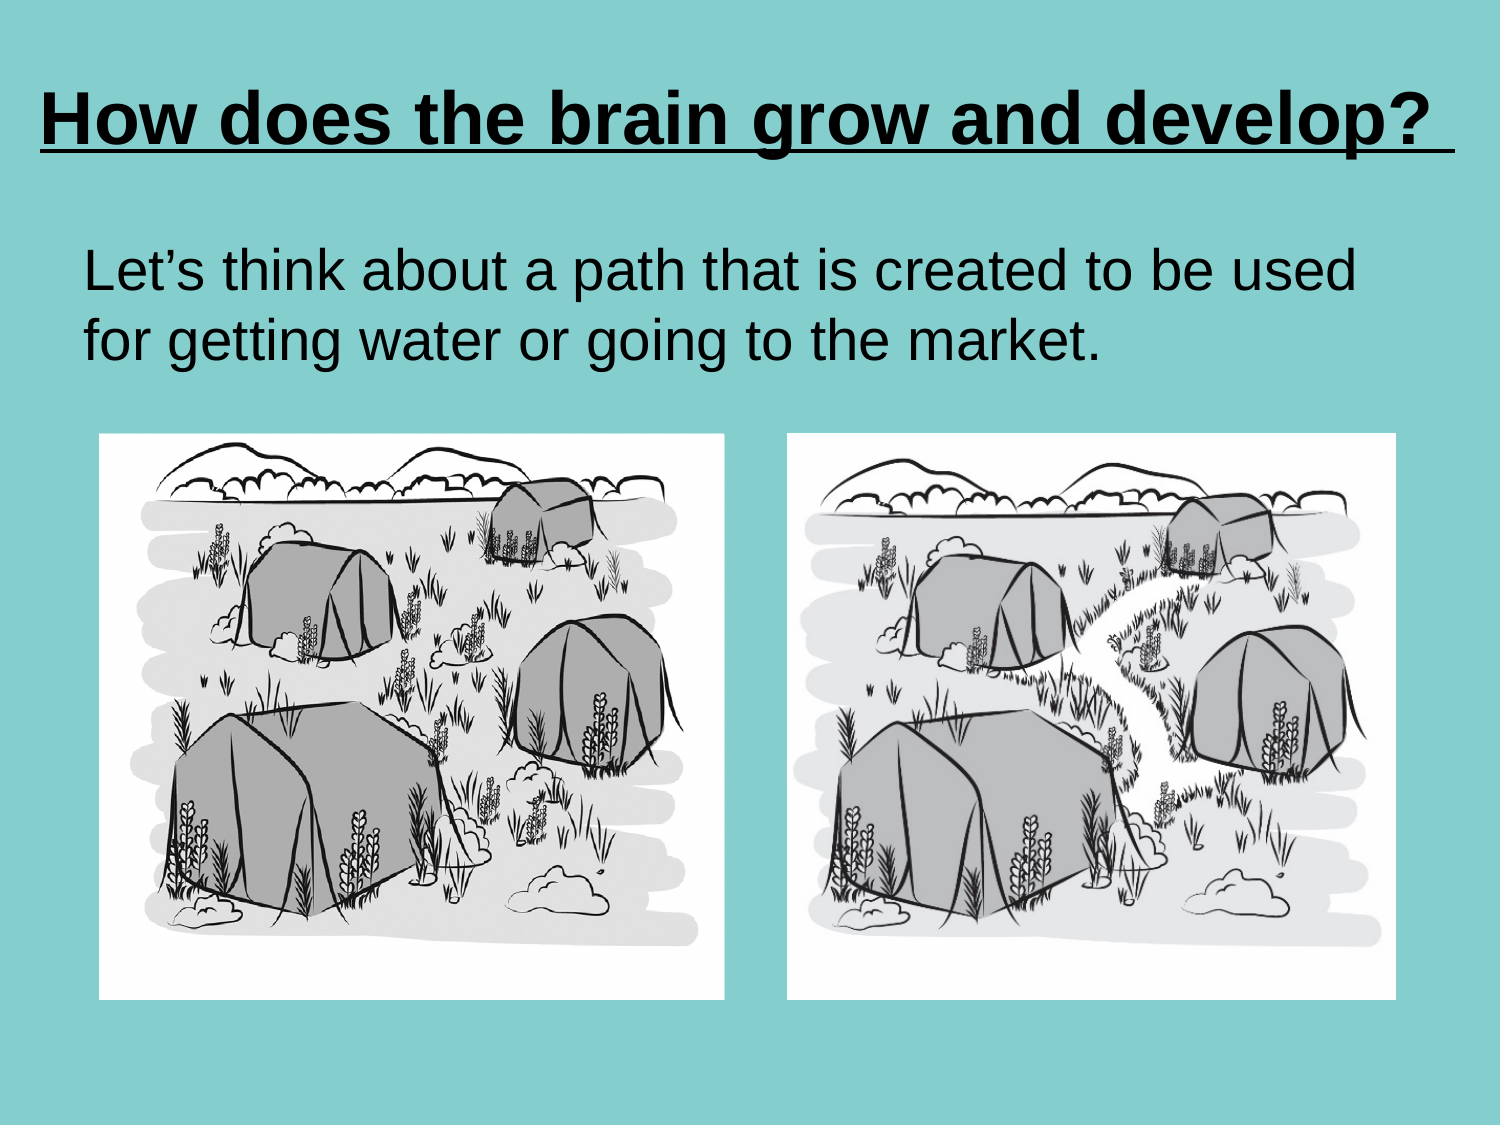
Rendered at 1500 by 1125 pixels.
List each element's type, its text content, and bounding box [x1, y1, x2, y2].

list Let’s think about a path that is created to be used for getting water or going to the market. [68, 224, 1432, 388]
picture [99, 433, 726, 1001]
title How does the brain grow and develop? [24, 62, 1475, 263]
picture [787, 433, 1396, 1001]
